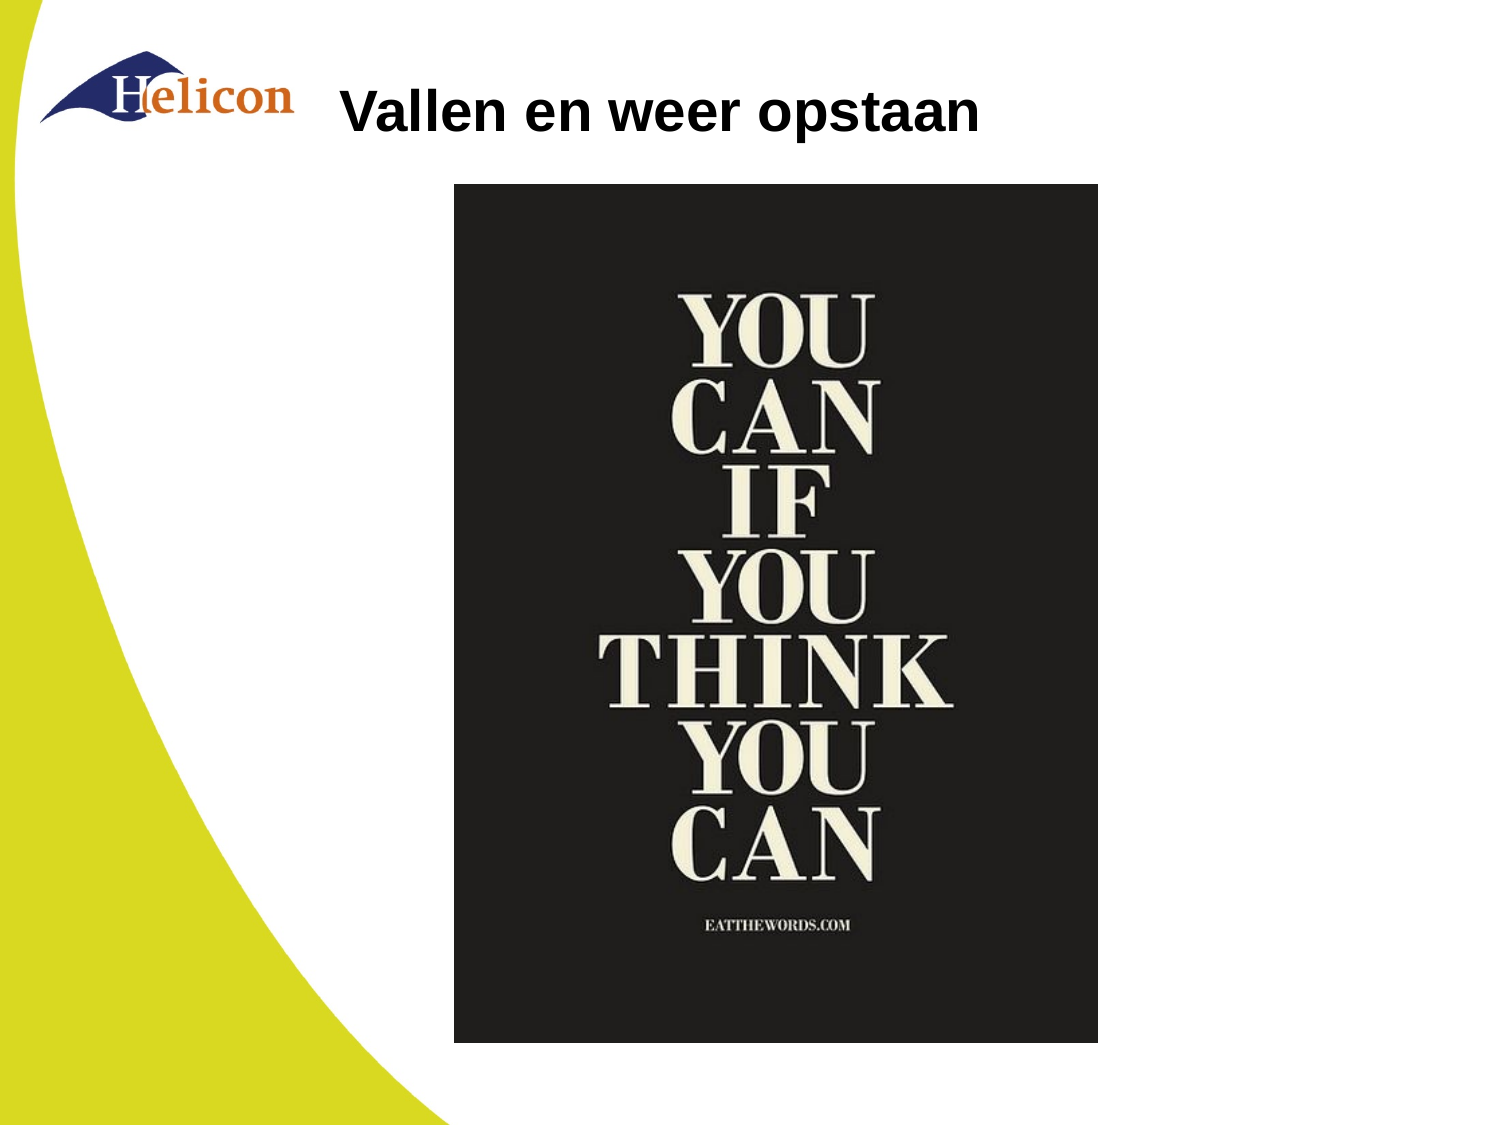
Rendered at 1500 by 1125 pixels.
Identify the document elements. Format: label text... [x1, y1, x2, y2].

picture [0, 0, 1500, 1125]
title Vallen en weer opstaan [324, 54, 1415, 161]
